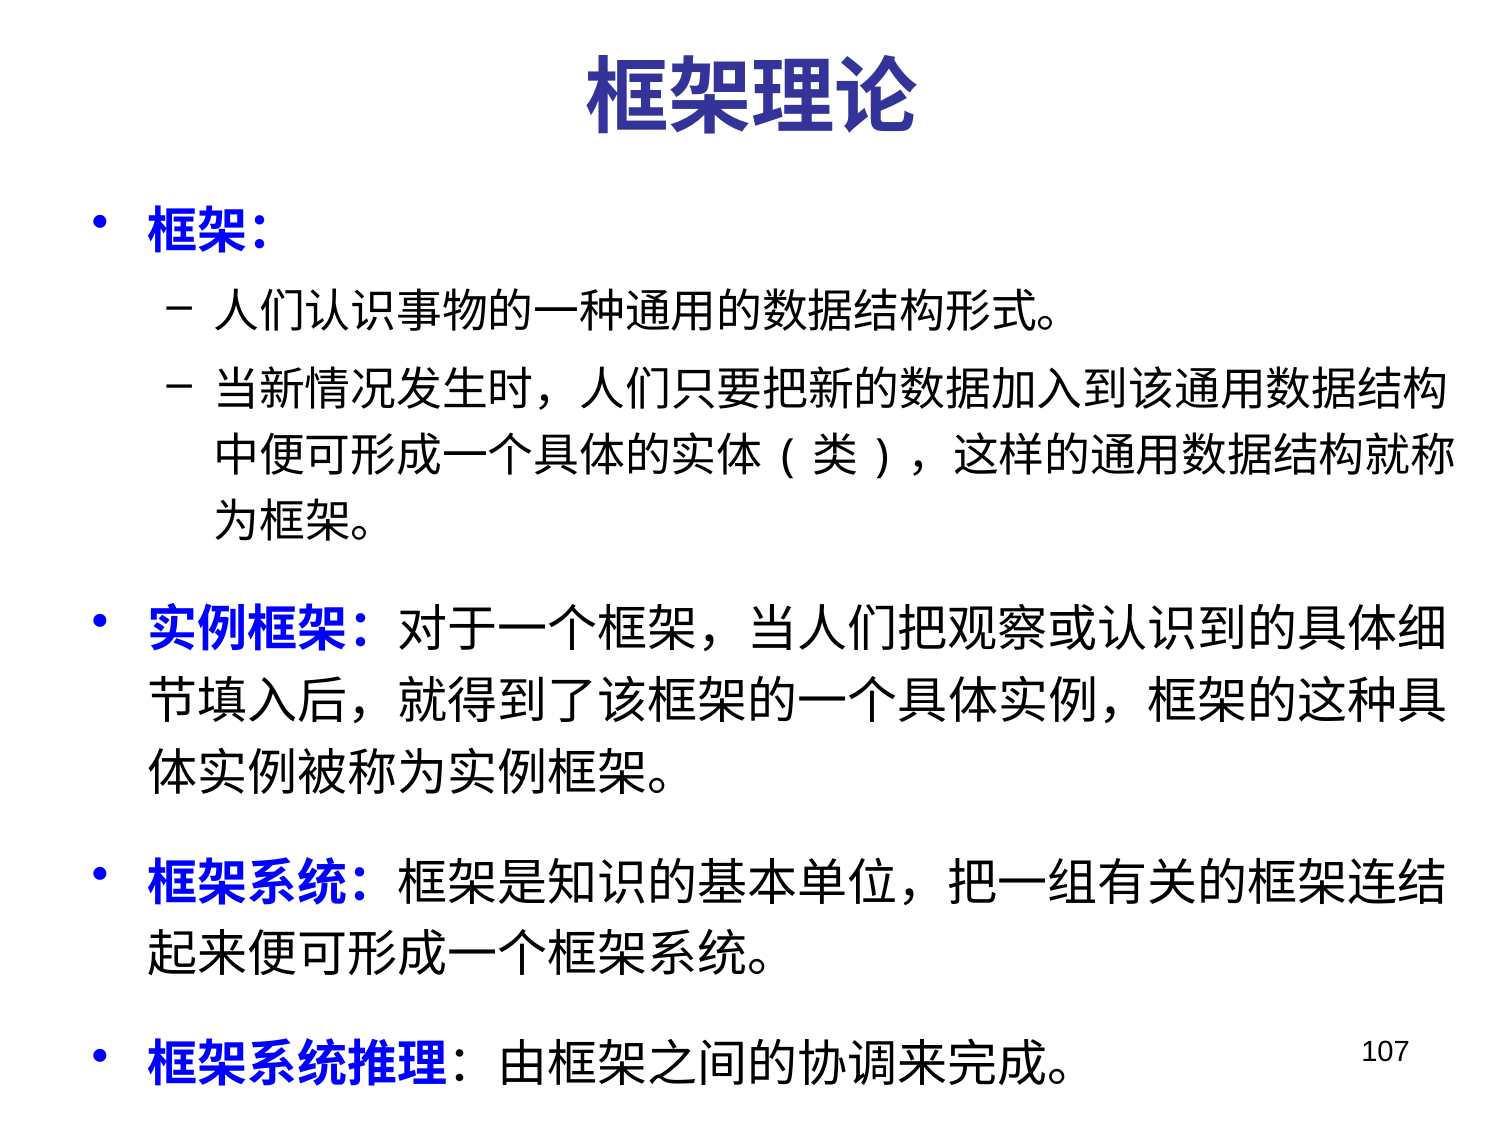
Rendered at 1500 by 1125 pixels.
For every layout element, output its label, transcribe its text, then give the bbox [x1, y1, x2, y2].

list 框架： 人们认识事物的一种通用的数据结构形式。 当新情况发生时，人们只要把新的数据加入到该通用数据结构中便可形成一个具体的实体(类)，这样的通用数据结构就称为框架。 实例框架：对于一个框架，当人们把观察或认识到的具体细节填入后，就得到了该框架的一个具体实例，框架的这种具体实例被称为实例框架。 框架系统：框架是知识的基本单位，把一组有关的框架连结起来便可形成一个框架系统。 框架系统推理：由框架之间的协调来完成。 [76, 178, 1473, 1106]
title 框架理论 [76, 36, 1427, 151]
